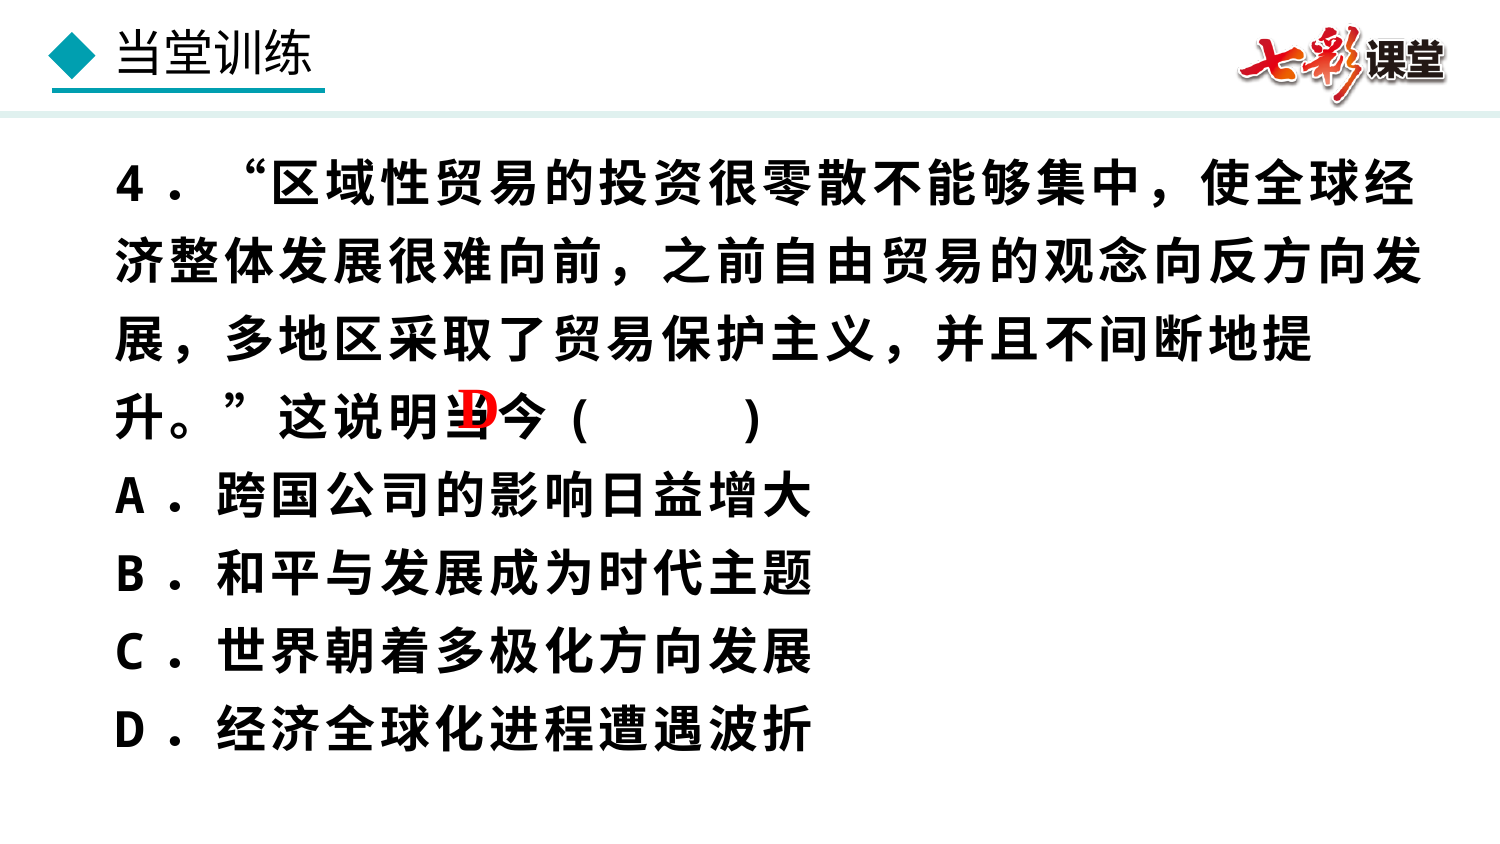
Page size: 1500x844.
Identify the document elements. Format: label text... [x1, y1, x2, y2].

title 4．“区域性贸易的投资很零散不能够集中，使全球经济整体发展很难向前，之前自由贸易的观念向反方向发展，多地区采取了贸易保护主义，并且不间断地提升。”这说明当今( ) A．跨国公司的影响日益增大 B．和平与发展成为时代主题 C．世界朝着多极化方向发展 D．经济全球化进程遭遇波折 [100, 126, 1451, 542]
text_box D [442, 362, 517, 448]
picture [1234, 20, 1451, 108]
